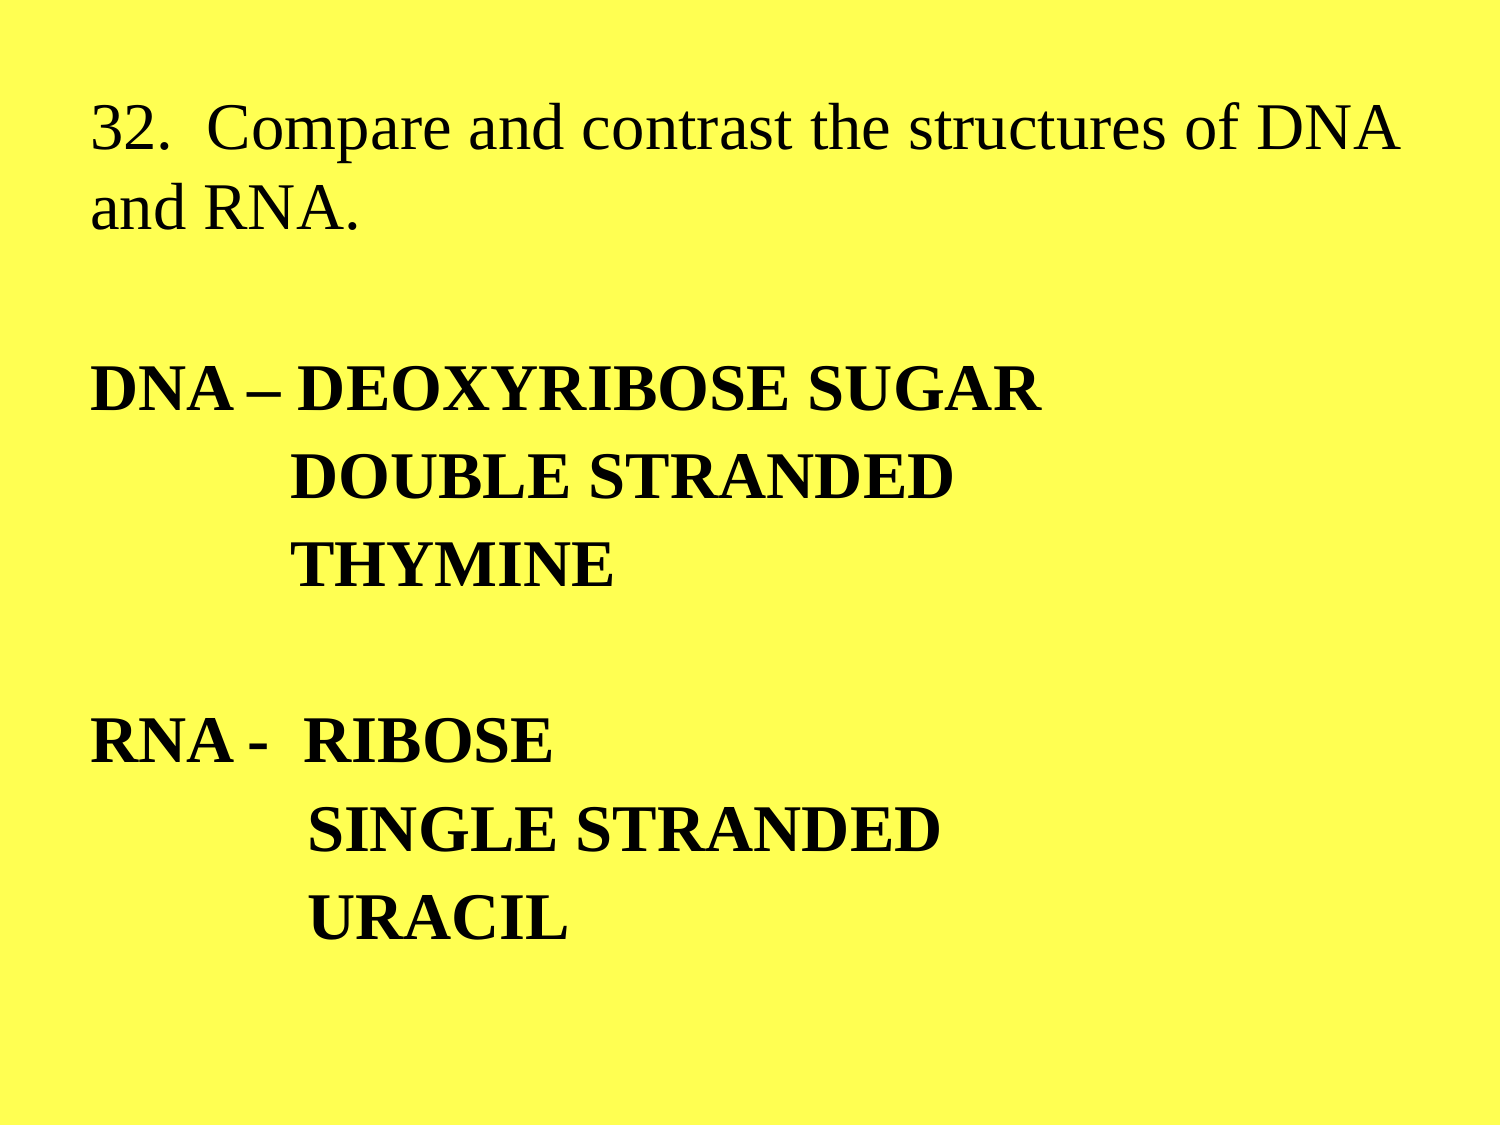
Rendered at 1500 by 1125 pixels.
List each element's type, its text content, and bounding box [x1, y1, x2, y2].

list 32. Compare and contrast the structures of DNA and RNA. DNA – DEOXYRIBOSE SUGAR DOUBLE STRANDED THYMINE RNA - RIBOSE SINGLE STRANDED URACIL [75, 75, 1425, 1038]
